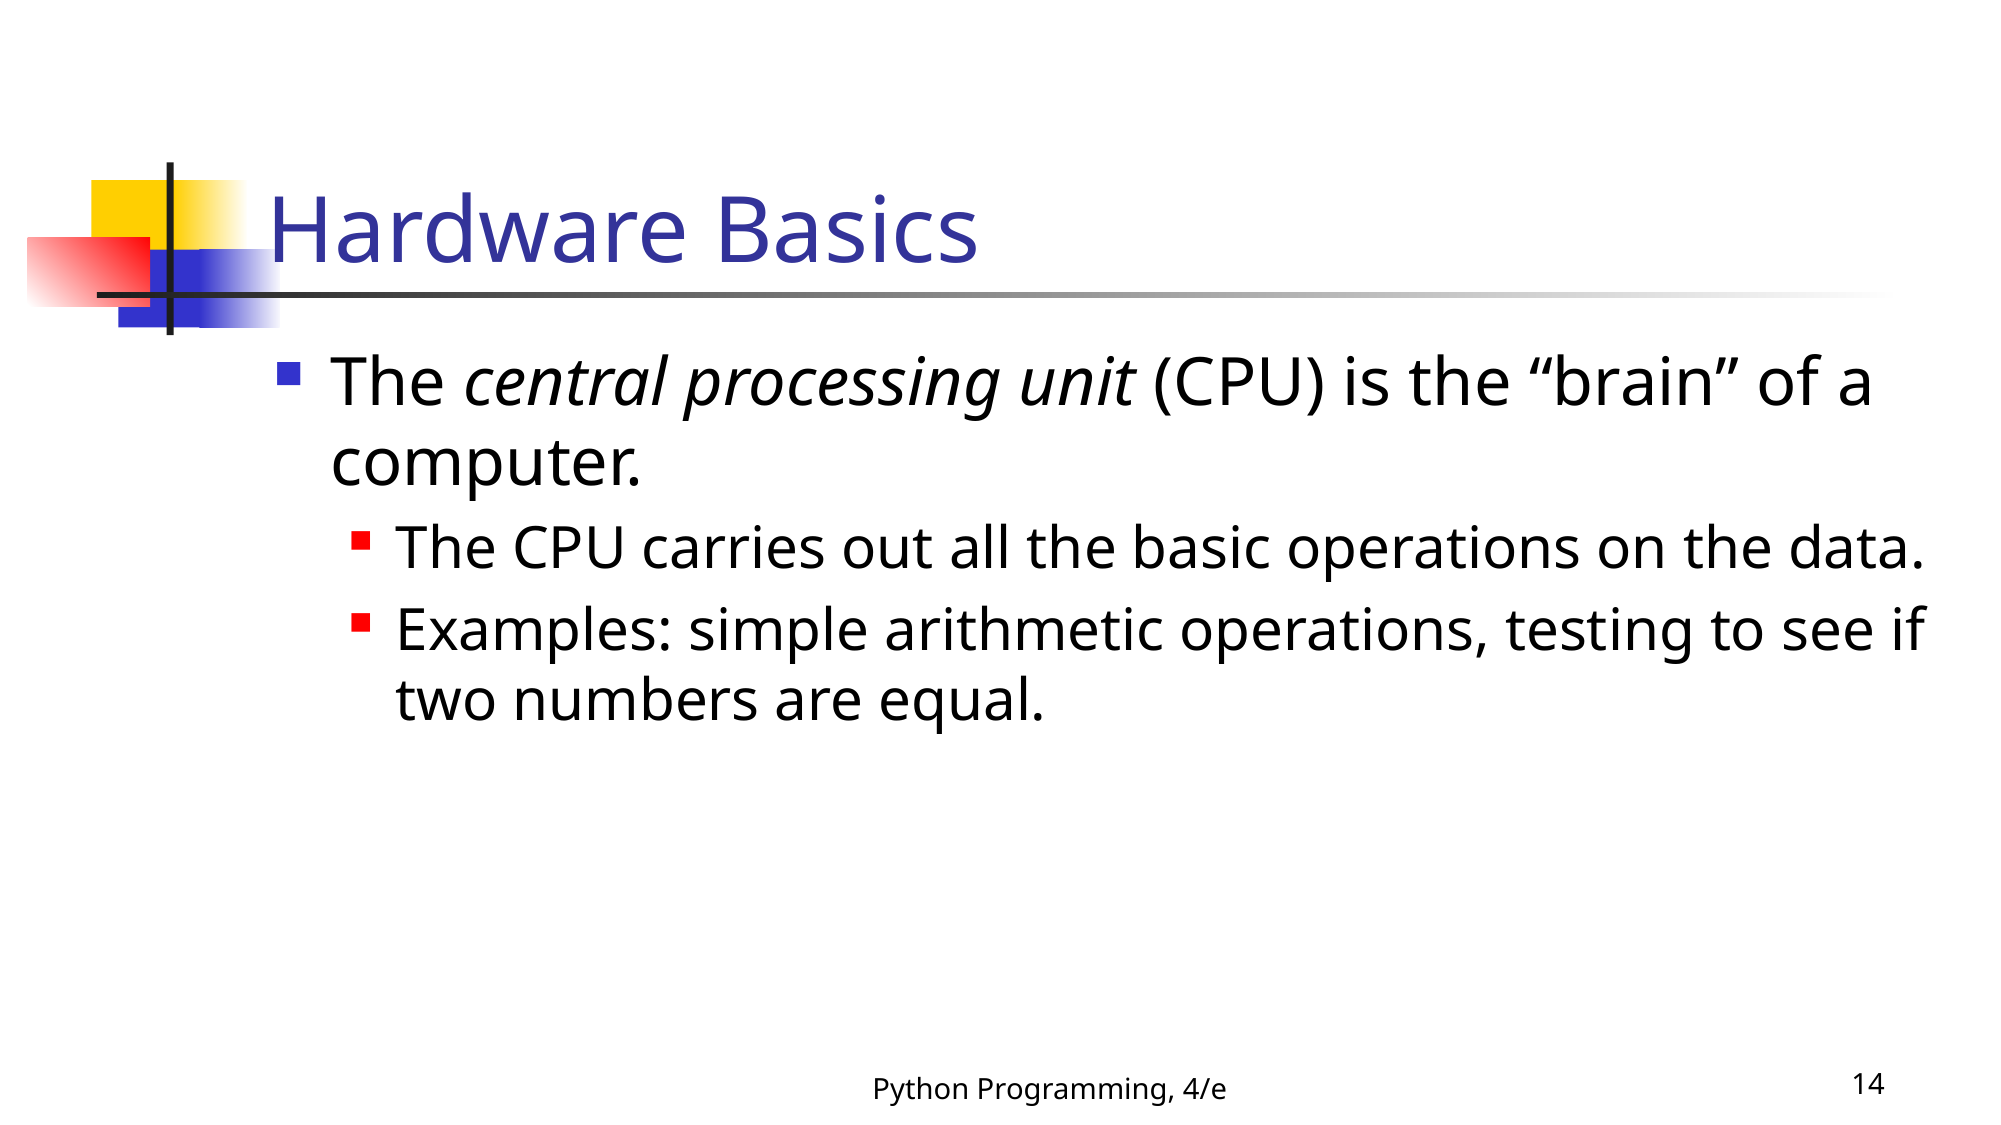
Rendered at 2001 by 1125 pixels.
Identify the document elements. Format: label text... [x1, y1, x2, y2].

list The central processing unit (CPU) is the “brain” of a computer. The CPU carries out all the basic operations on the data. Examples: simple arithmetic operations, testing to see if two numbers are equal. [258, 331, 1959, 1006]
title Hardware Basics [251, 101, 1957, 289]
slide_number 14 [1483, 1037, 1901, 1113]
footer Python Programming, 4/e [733, 1037, 1367, 1113]
